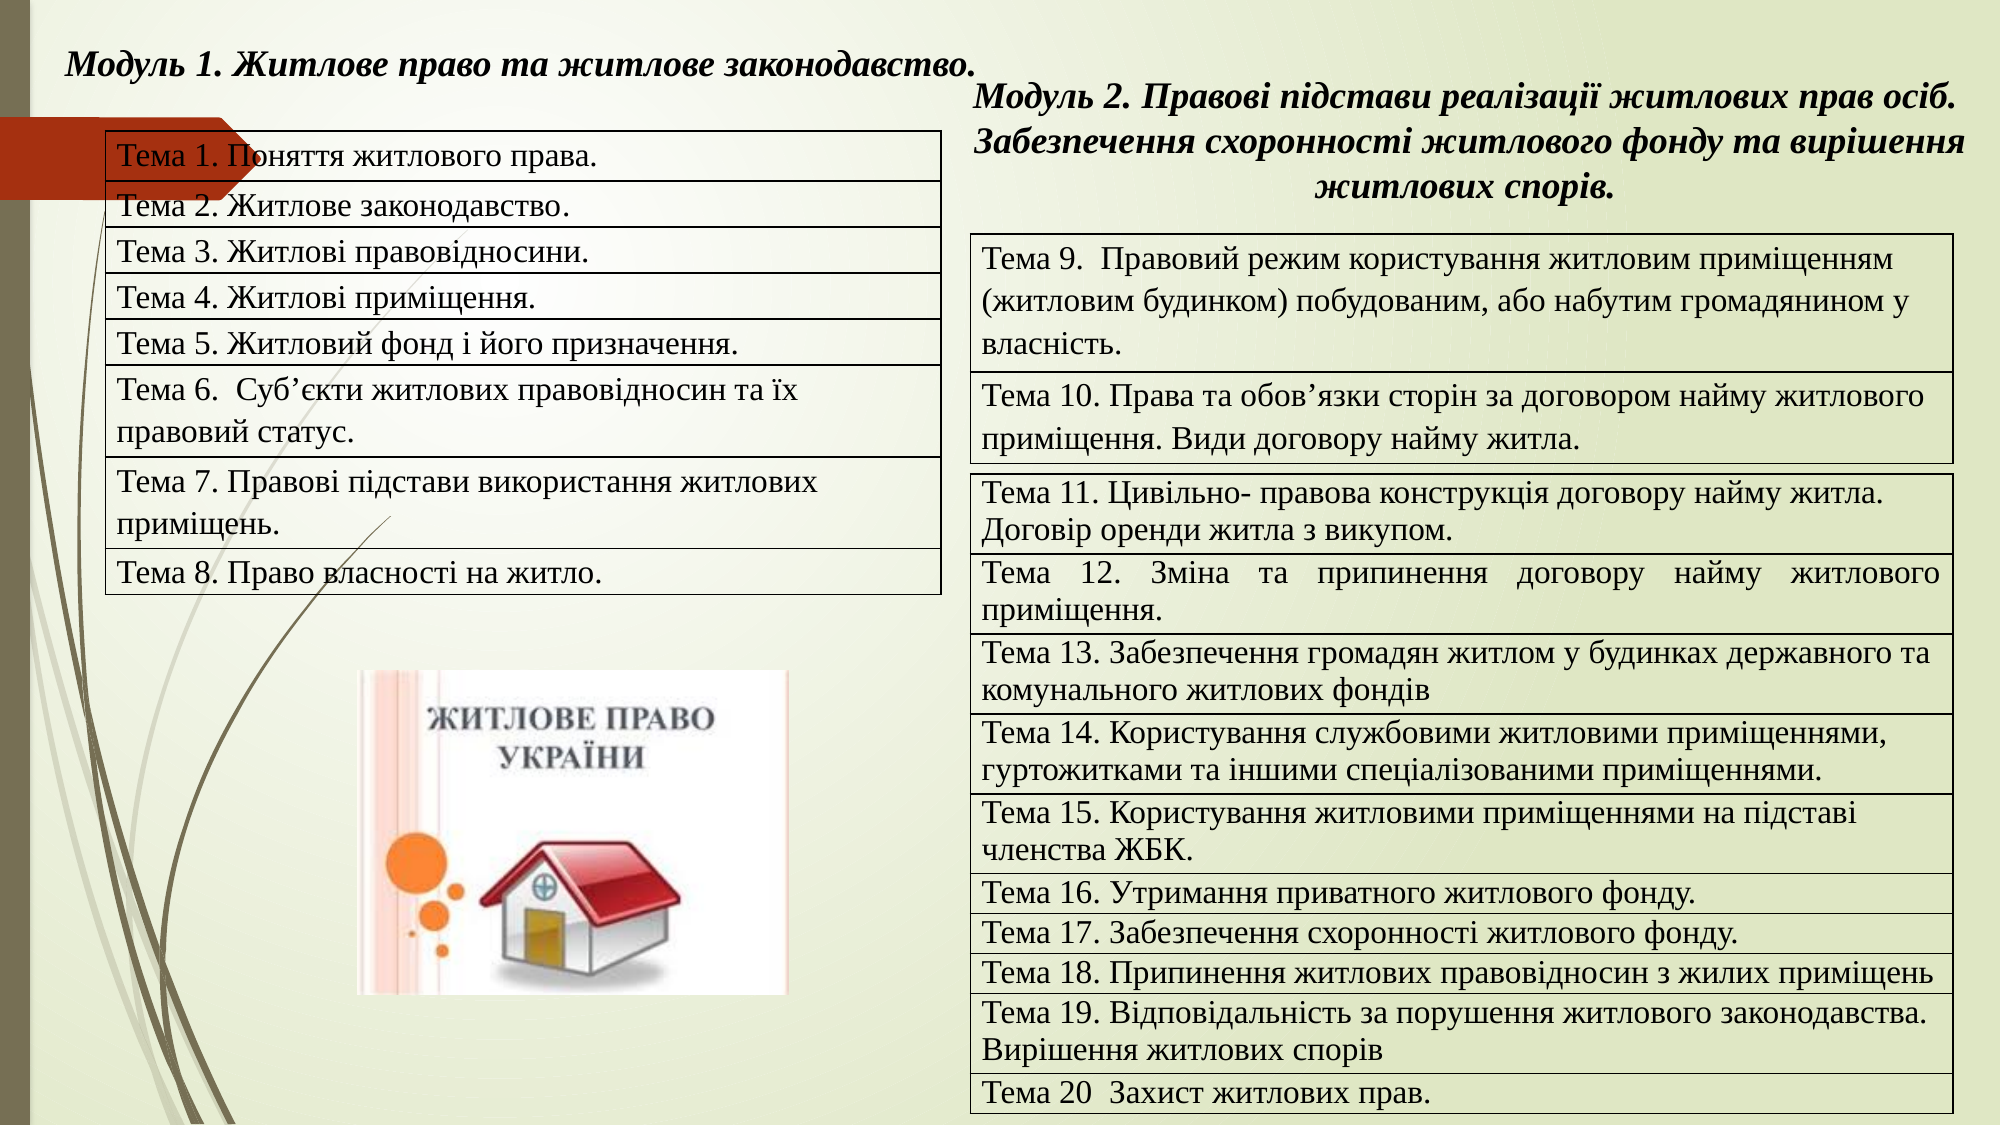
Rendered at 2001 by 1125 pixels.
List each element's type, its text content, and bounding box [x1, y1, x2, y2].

table_cell Тема 17. Забезпечення схоронності житлового фонду. [971, 914, 1952, 953]
text_box Модуль 2. Правові підстави реалізації житлових прав осіб. Забезпечення схоронності житлового фонду та вирішення житлових спорів. [940, 64, 2000, 214]
text_box Модуль 1. Житлове право та житлове законодавство. [50, 31, 1050, 92]
table_cell Тема 12. Зміна та припинення договору найму житлового приміщення. [971, 555, 1952, 633]
table_cell Тема 20 Захист житлових прав. [971, 1074, 1952, 1113]
table_cell Тема 5. Житловий фонд і його призначення. [106, 320, 940, 364]
table_cell Тема 16. Утримання приватного житлового фонду. [971, 874, 1952, 913]
table_cell Тема 3. Житлові правовідносини. [106, 228, 940, 272]
table_cell Тема 19. Відповідальність за порушення житлового законодавства. Вирішення житлових спорів [971, 994, 1952, 1073]
table_cell Тема 7. Правові підстави використання житлових приміщень. [106, 458, 940, 548]
picture [356, 670, 790, 995]
table_cell Тема 4. Житлові приміщення. [106, 274, 940, 318]
table_header Тема 9. Правовий режим користування житловим приміщенням (житловим будинком) побудованим, або набутим громадянином у власність. [971, 235, 1952, 371]
table_cell Тема 10. Права та обов’язки сторін за договором найму житлового приміщення. Види договору найму житла. [971, 373, 1952, 463]
table_cell Тема 8. Право власності на житло. [106, 549, 940, 594]
table_cell Тема 15. Користування житловими приміщеннями на підставі членства ЖБК. [971, 795, 1952, 873]
table_header Тема 11. Цивільно- правова конструкція договору найму житла. Договір оренди житла з викупом. [971, 475, 1952, 553]
table_cell Тема 18. Припинення житлових правовідносин з жилих приміщень [971, 954, 1952, 993]
table_cell Тема 2. Житлове законодавство. [106, 182, 940, 226]
table_cell Тема 14. Користування службовими житловими приміщеннями, гуртожитками та іншими спеціалізованими приміщеннями. [971, 715, 1952, 793]
table_cell Тема 13. Забезпечення громадян житлом у будинках державного та комунального житлових фондів [971, 635, 1952, 713]
table_cell Тема 6. Суб’єкти житлових правовідносин та їх правовий статус. [106, 366, 940, 456]
table_header Тема 1. Поняття житлового права. [106, 132, 940, 180]
